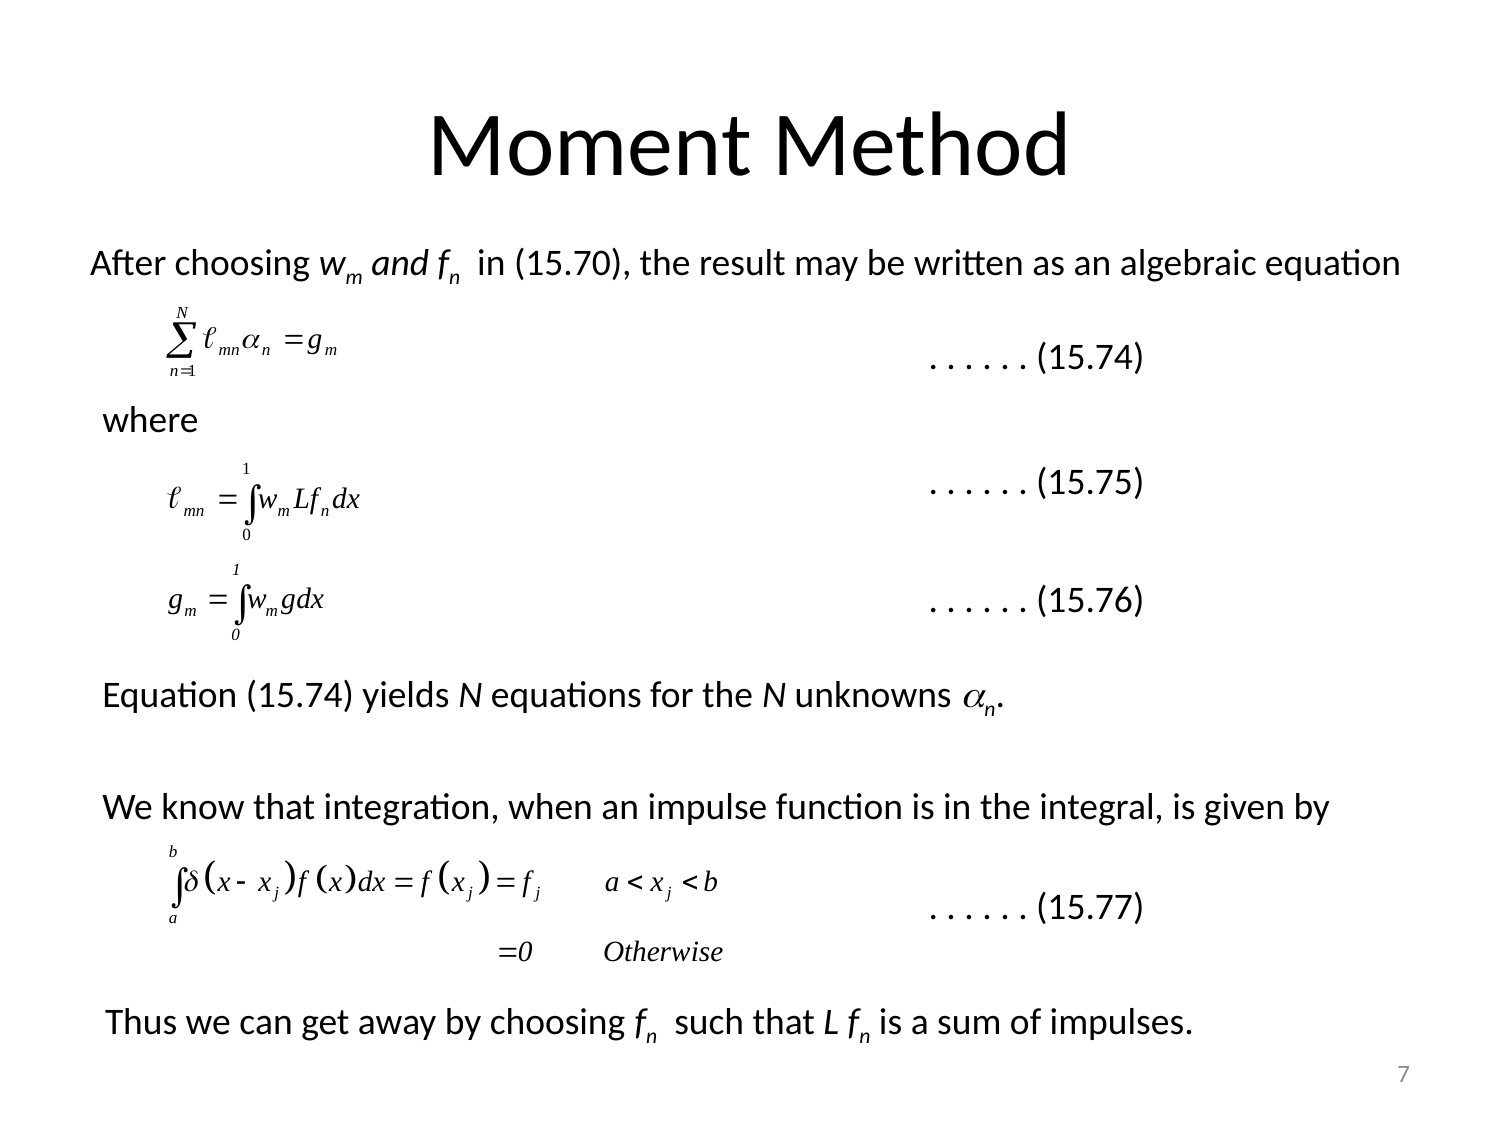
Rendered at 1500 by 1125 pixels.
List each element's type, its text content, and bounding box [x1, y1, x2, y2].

text_box . . . . . . (15.75) [913, 449, 1160, 510]
text_box Thus we can get away by choosing fn such that L fn is a sum of impulses. [90, 989, 1210, 1056]
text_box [162, 837, 730, 976]
text_box . . . . . . (15.76) [913, 567, 1160, 627]
text_box where [87, 387, 675, 448]
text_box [162, 299, 345, 383]
text_box . . . . . . (15.77) [913, 874, 1160, 935]
title Moment Method [75, 45, 1425, 230]
text_box We know that integration, when an impulse function is in the integral, is given by [87, 774, 1388, 835]
text_box After choosing wm and fn in (15.70), the result may be written as an algebraic equation [74, 230, 1438, 297]
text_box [162, 454, 367, 549]
text_box . . . . . . (15.74) [913, 324, 1160, 385]
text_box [162, 554, 330, 649]
text_box Equation (15.74) yields N equations for the N unknowns n. [87, 662, 1388, 729]
slide_number 7 [1074, 1042, 1425, 1103]
